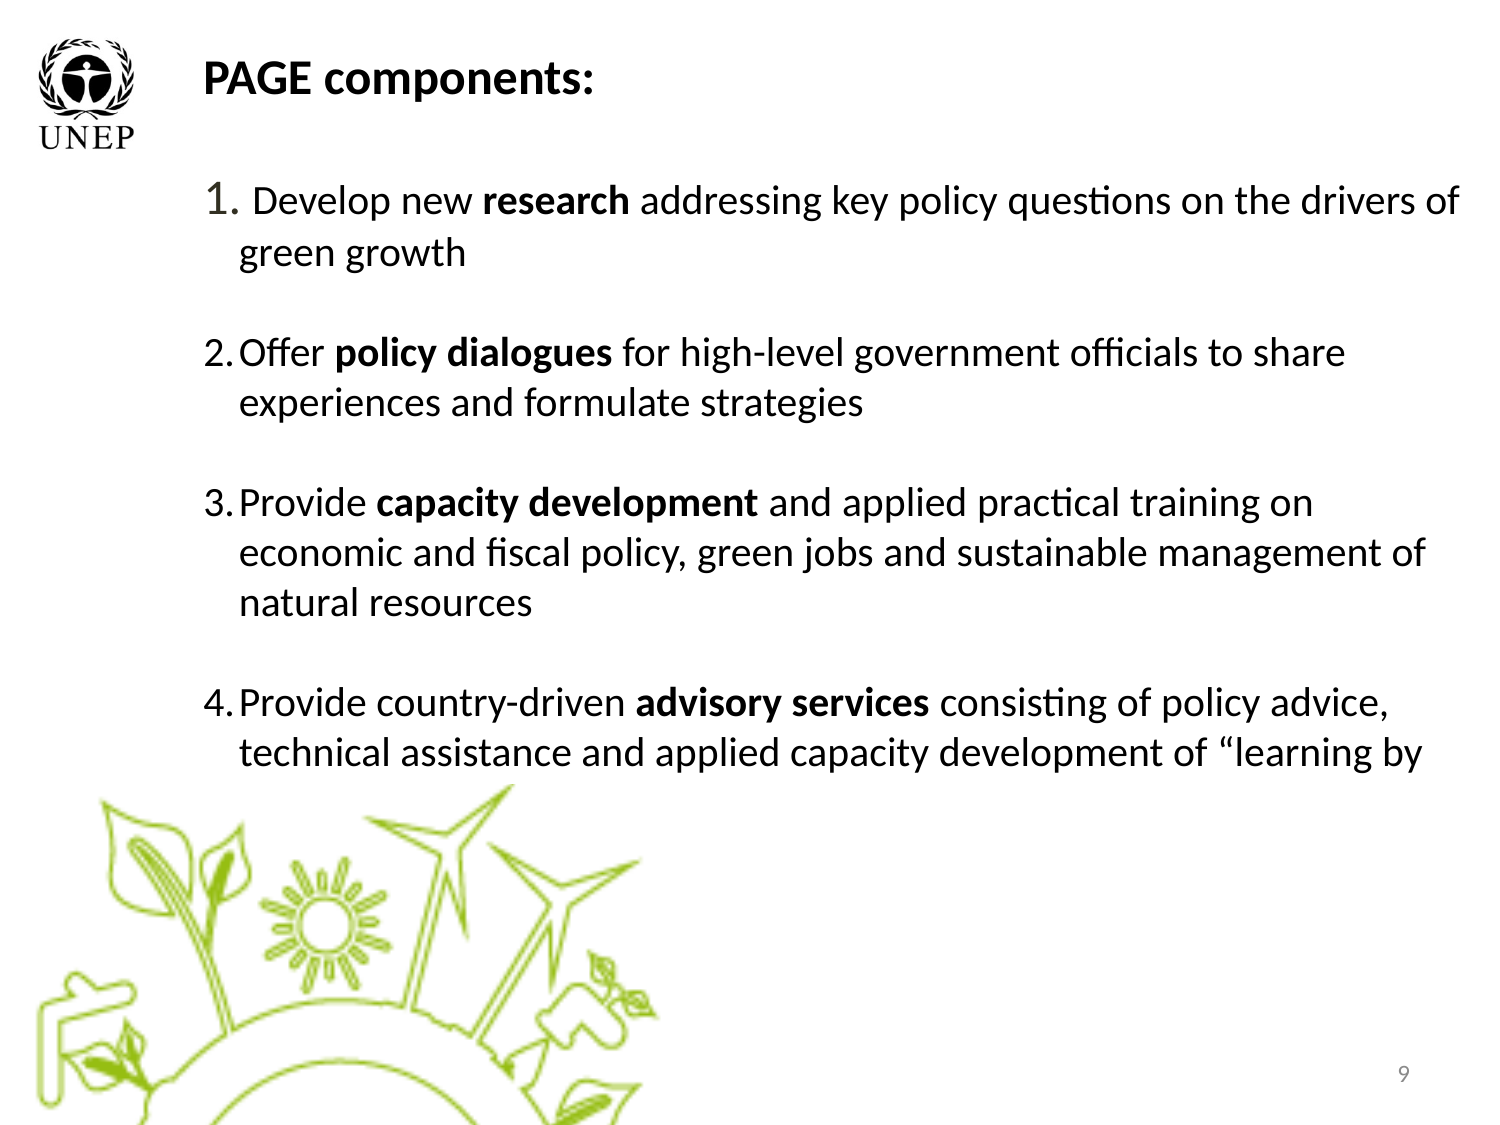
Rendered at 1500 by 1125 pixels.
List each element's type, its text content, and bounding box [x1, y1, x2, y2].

picture [0, 784, 681, 1125]
slide_number 9 [1074, 1042, 1425, 1103]
text_box PAGE components: Develop new research addressing key policy questions on the drivers of green growth Offer policy dialogues for high-level government officials to share experiences and formulate strategies Provide capacity development and applied practical training on economic and fiscal policy, green jobs and sustainable management of natural resources Provide country-driven advisory services consisting of policy advice, technical assistance and applied capacity development of “learning by doing” for governments. [188, 37, 1489, 833]
picture [37, 37, 135, 151]
